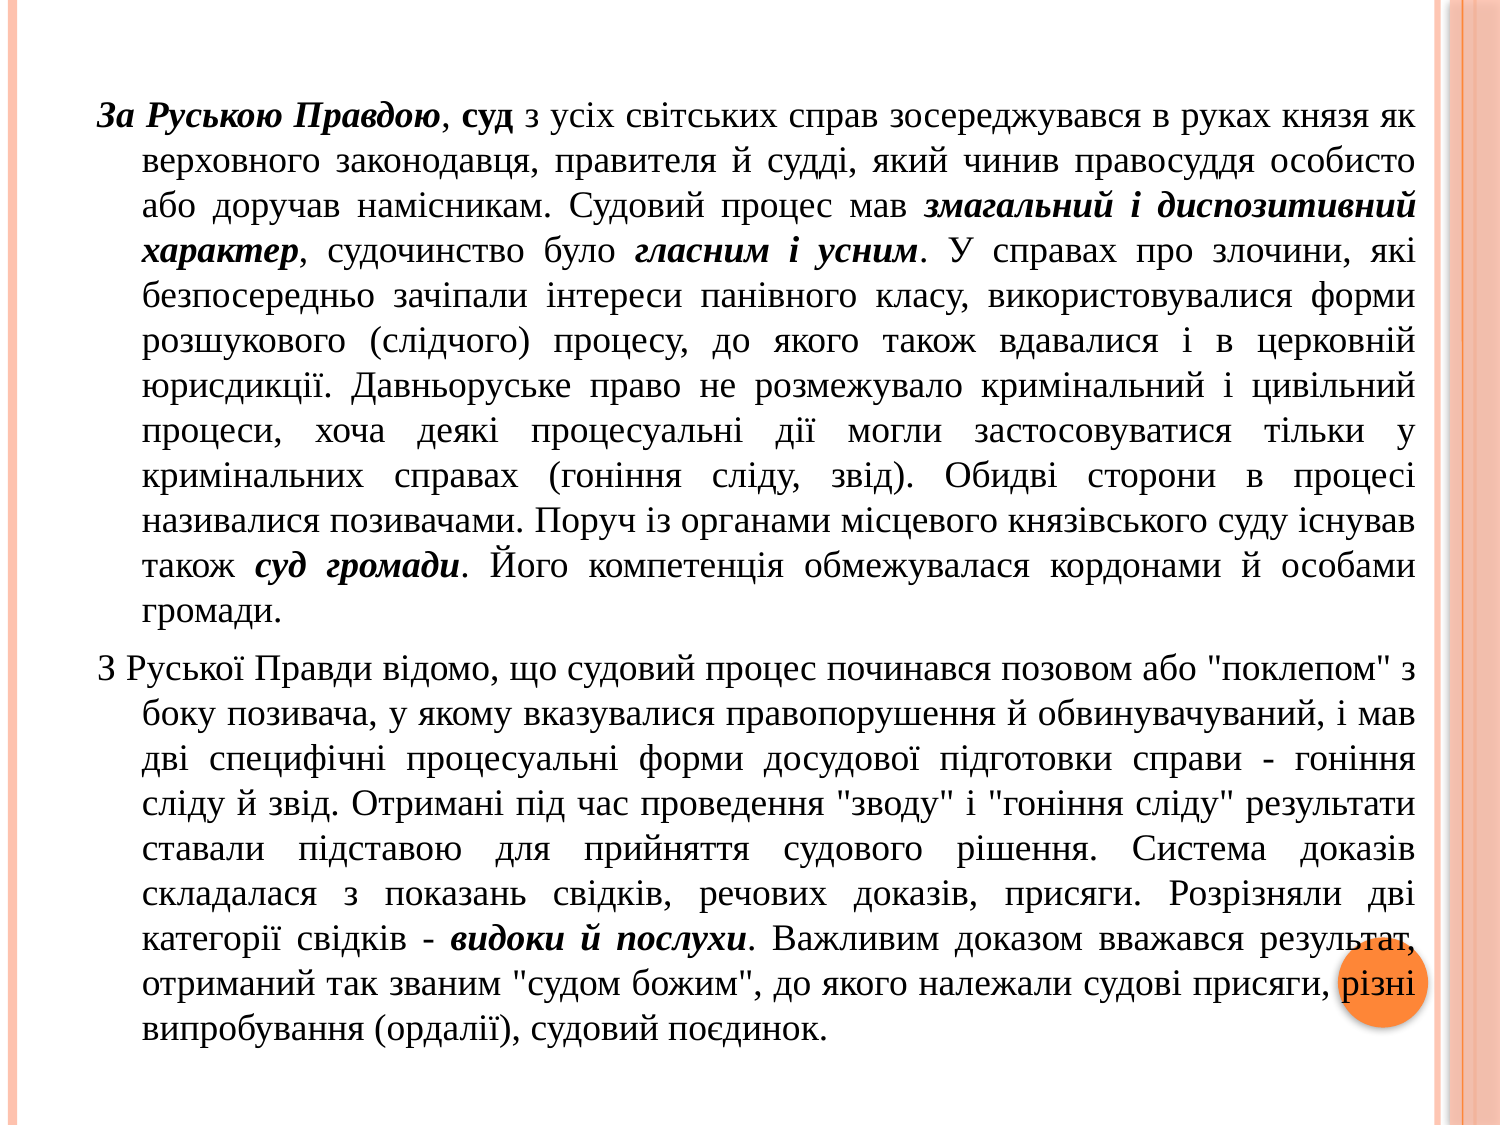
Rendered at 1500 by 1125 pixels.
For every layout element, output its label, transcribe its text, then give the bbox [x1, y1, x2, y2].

list За Руською Правдою, суд з усіх світських справ зосереджувався в руках князя як верховного законодавця, правителя й судді, який чинив правосуддя особисто або доручав намісникам. Судовий процес мав змагальний і диспозитивний характер, судочинство було гласним і усним. У справах про злочини, які безпосередньо зачіпали інтереси панівного класу, використовувалися форми розшукового (слідчого) процесу, до якого також вдавалися і в церковній юрисдикції. Давньоруське право не розмежувало кримінальний і цивільний процеси, хоча деякі процесуальні дії могли застосовуватися тільки у кримінальних справах (гоніння сліду, звід). Обидві сторони в процесі називалися позивачами. Поруч із органами місцевого князівського суду існував також суд громади. Його компетенція обмежувалася кордонами й особами громади. З Руської Правди відомо, що судовий процес починався позовом або "поклепом" з боку позивача, у якому вказувалися правопорушення й обвинувачуваний, і мав дві специфічні процесуальні форми досудової підготовки справи - гоніння сліду й звід. Отримані під час проведення "зводу" і "гоніння сліду" результати ставали підставою для прийняття судового рішення. Система доказів складалася з показань свідків, речових доказів, присяги. Розрізняли дві категорії свідків - видоки й послухи. Важливим доказом вважався результат, отриманий так званим "судом божим", до якого належали судові присяги, різні випробування (ордалії), судовий поєдинок. [81, 34, 1433, 1055]
